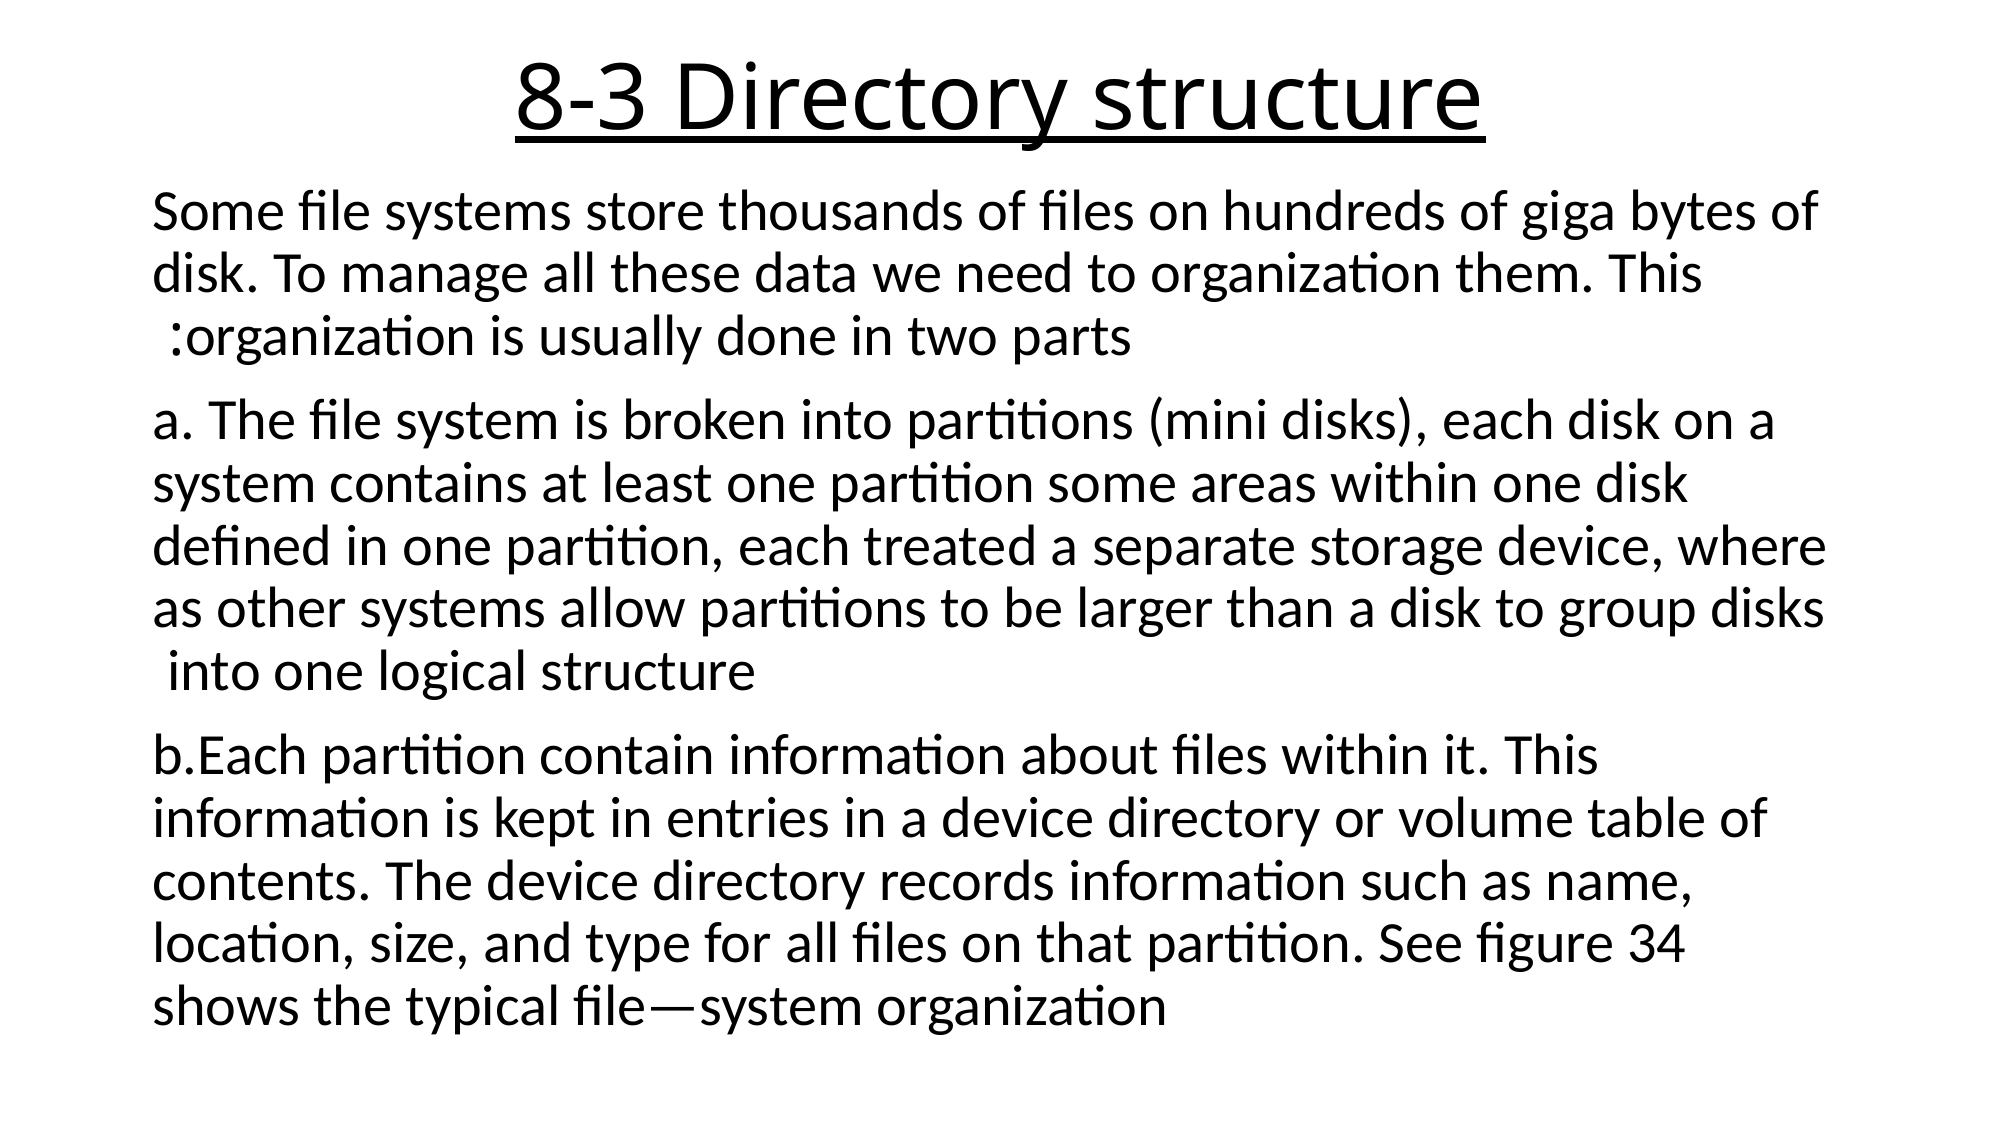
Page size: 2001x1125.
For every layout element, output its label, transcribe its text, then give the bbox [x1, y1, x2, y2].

list Some file systems store thousands of files on hundreds of giga bytes of disk. To manage all these data we need to organization them. This organization is usually done in two parts: a. The file system is broken into partitions (mini disks), each disk on a system contains at least one partition some areas within one disk defined in one partition, each treated a separate storage device, where as other systems allow partitions to be larger than a disk to group disks into one logical structure b.Each partition contain information about files within it. This information is kept in entries in a device directory or volume table of contents. The device directory records information such as name, location, size, and type for all files on that partition. See figure 34 shows the typical file—system organization [137, 172, 1863, 1125]
text_box [0, 0, 2000, 75]
title 8-3 Directory structure [137, 76, 1863, 172]
